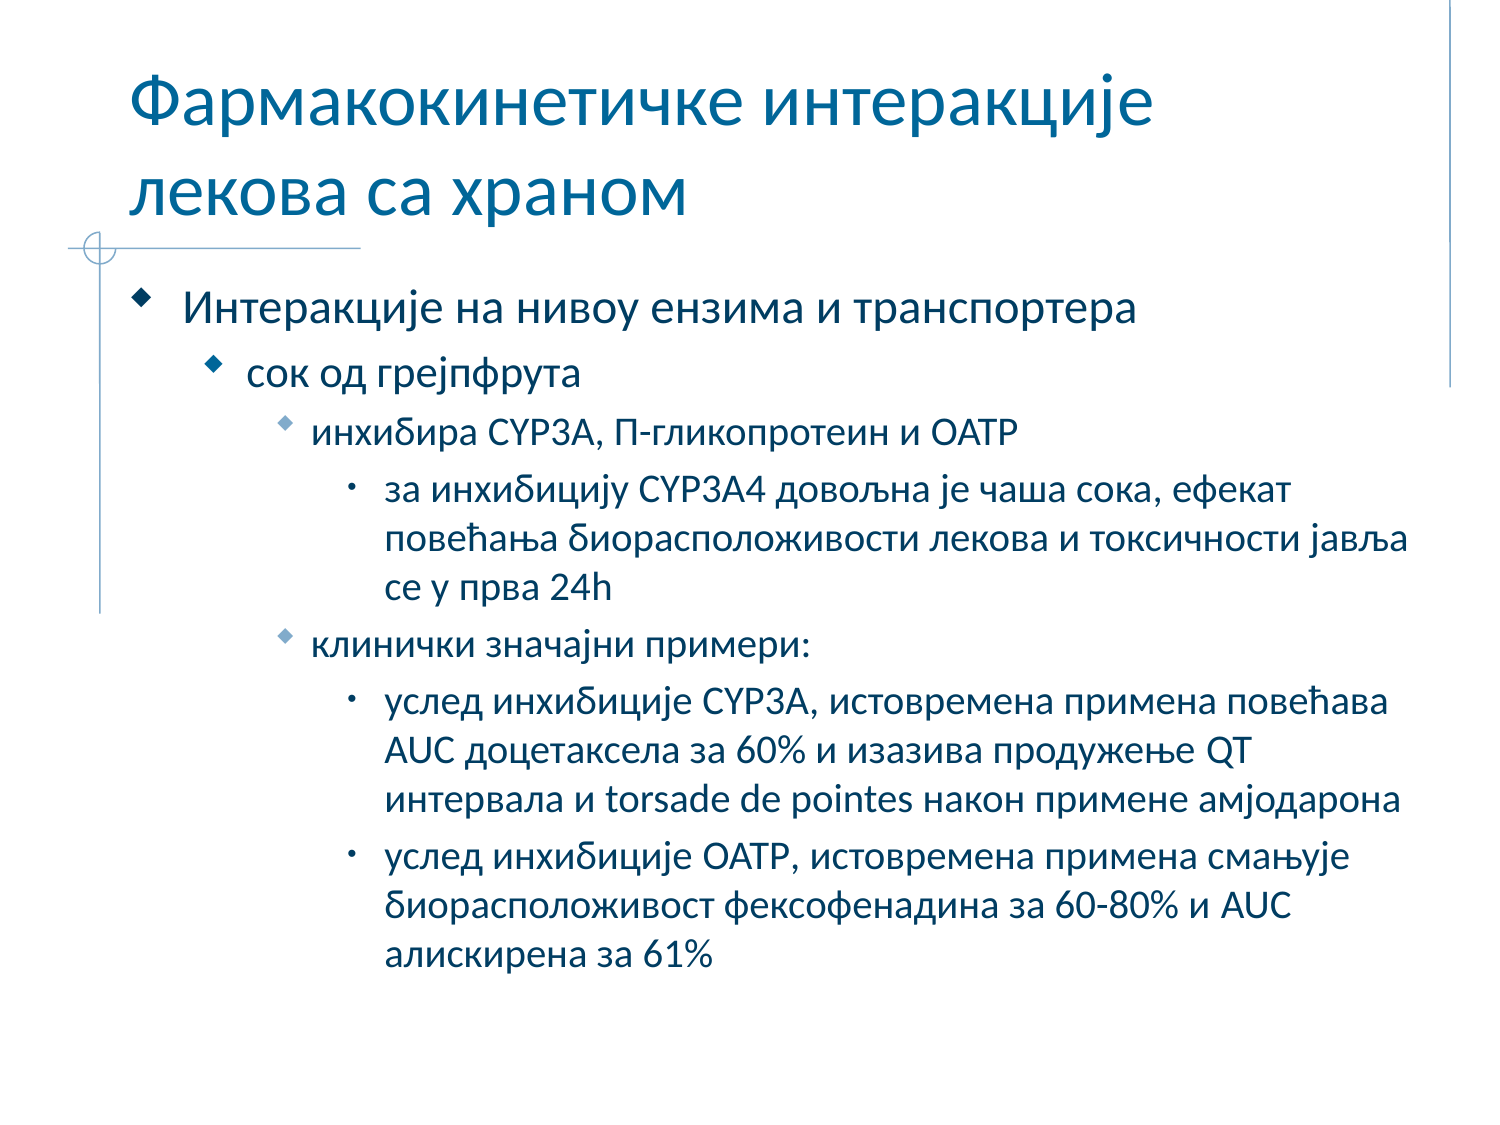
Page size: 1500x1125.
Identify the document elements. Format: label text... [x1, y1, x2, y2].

title Фармакокинетичке интеракције лекова са храном [113, 49, 1436, 238]
list Интеракције на нивоу ензима и транспортера сок од грејпфрута инхибира CYP3A, П-гликопротеин и OATP за инхибицију CYP3A4 довољна је чаша сока, ефекат повећања биорасположивости лекова и токсичности јавља се у прва 24h клинички значајни примери: услед инхибиције CYP3A, истовремена примена повећава AUC доцетаксела за 60% и изазива продужење QT интервала и torsade de pointes након примене амјодарона услед инхибиције OATP, истовремена примена смањује биорасположивост фексофенадина за 60-80% и AUC алискирена за 61% [111, 266, 1436, 1024]
